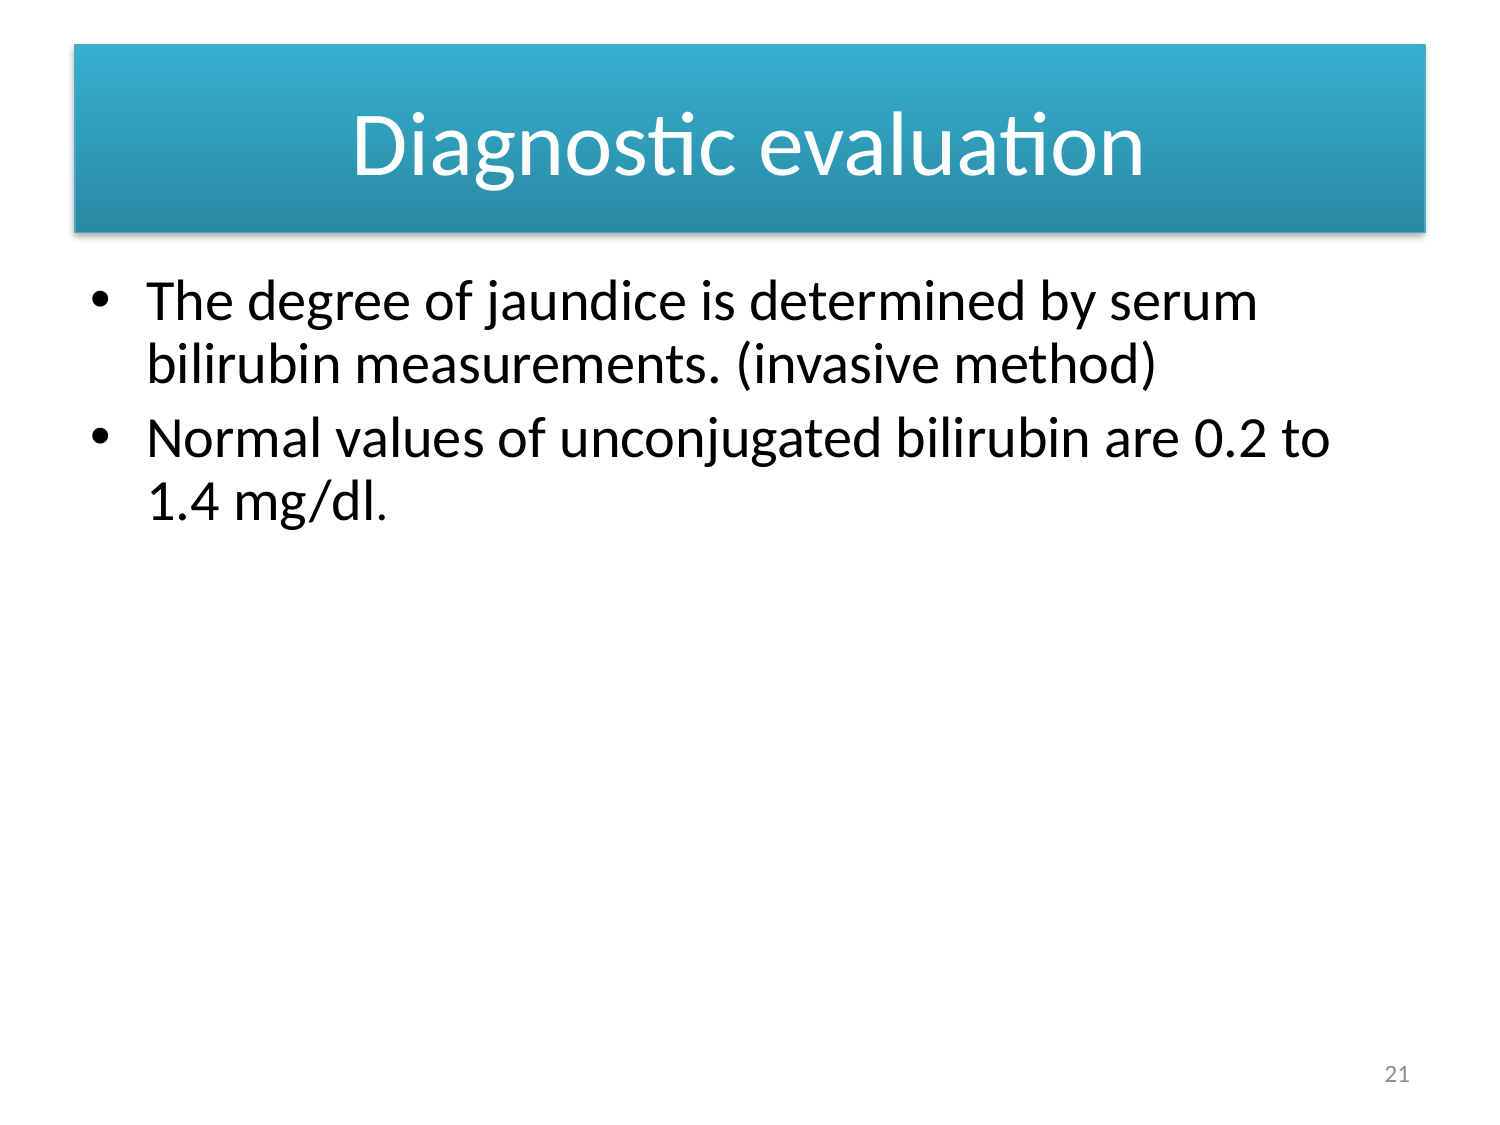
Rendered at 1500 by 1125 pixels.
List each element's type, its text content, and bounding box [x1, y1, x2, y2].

list The degree of jaundice is determined by serum bilirubin measurements. (invasive method) Normal values of unconjugated bilirubin are 0.2 to 1.4 mg/dl. [75, 262, 1425, 1005]
title Diagnostic evaluation [74, 44, 1426, 233]
slide_number 21 [1074, 1042, 1425, 1103]
